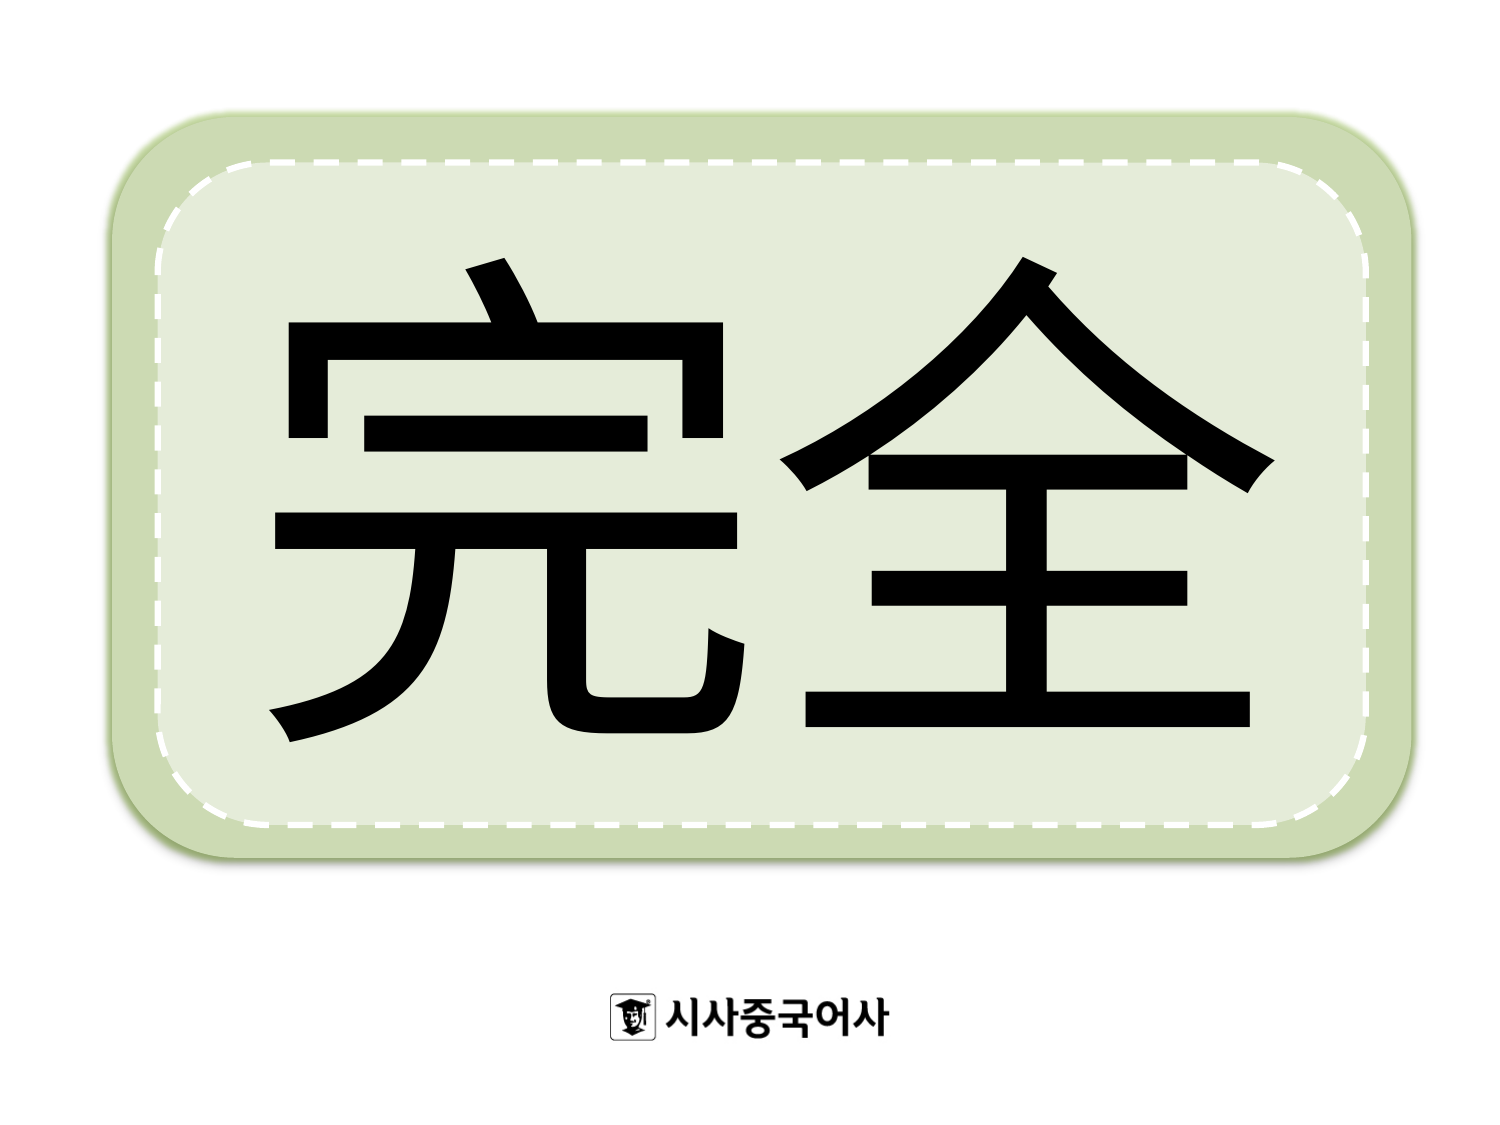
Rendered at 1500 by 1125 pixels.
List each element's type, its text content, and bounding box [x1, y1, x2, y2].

picture [602, 987, 898, 1047]
text_box 完全 [162, 160, 1371, 824]
